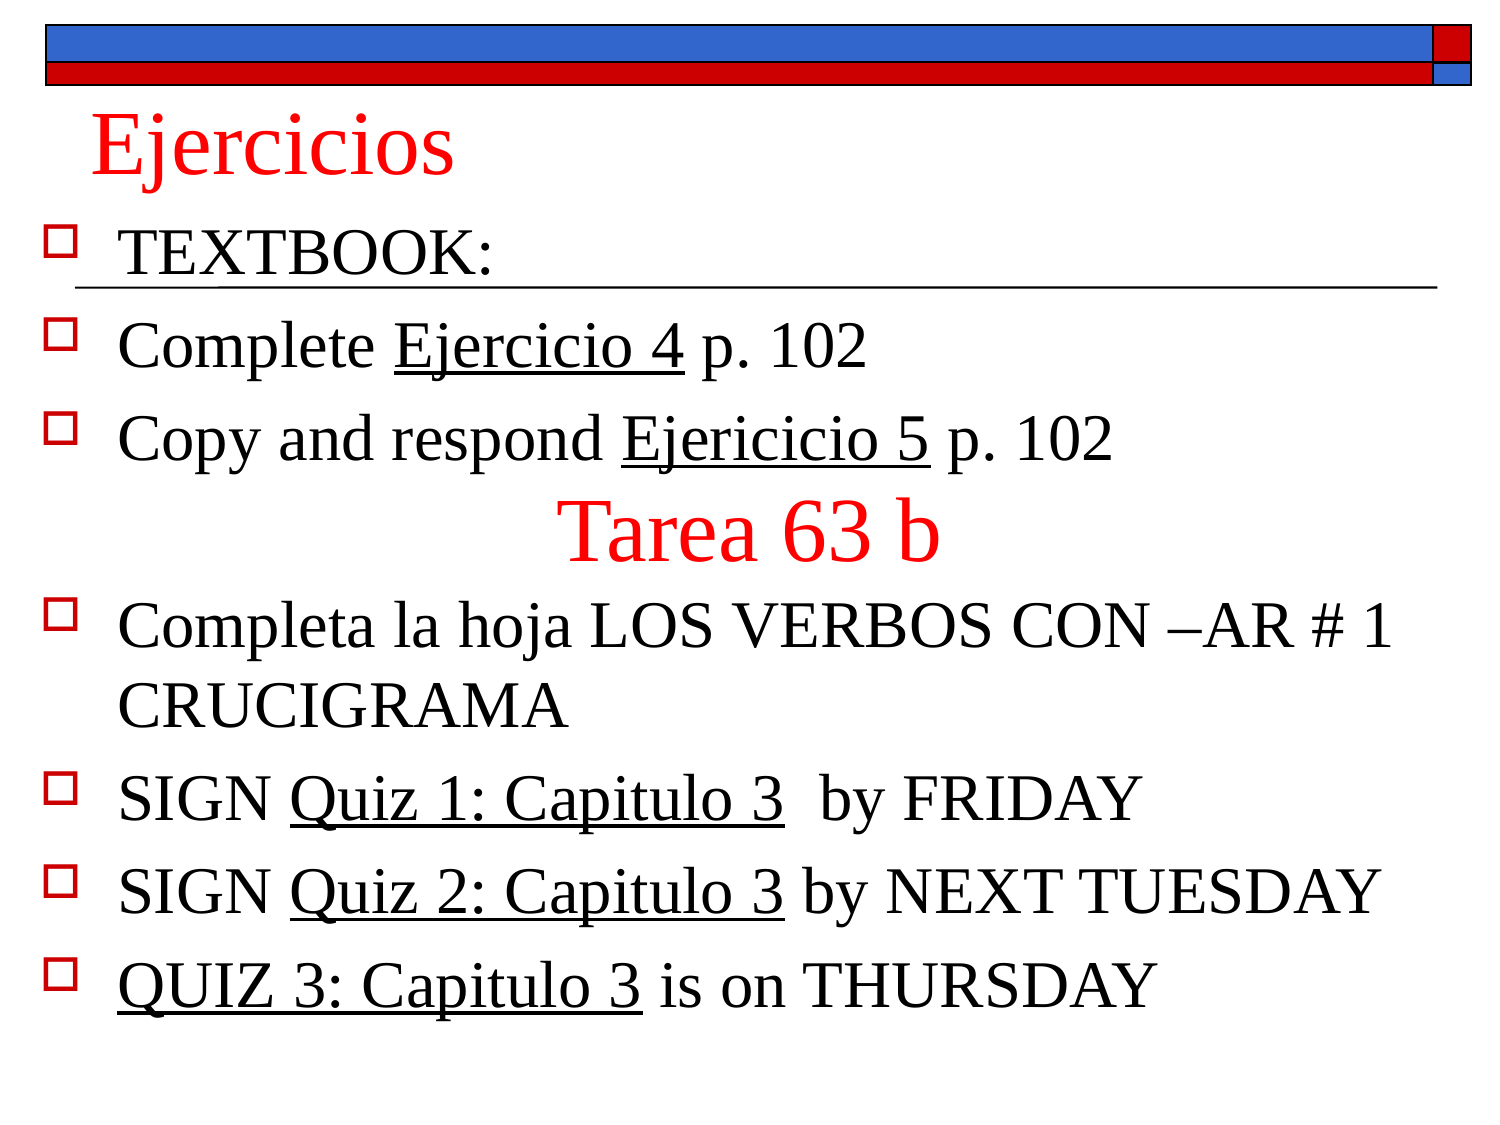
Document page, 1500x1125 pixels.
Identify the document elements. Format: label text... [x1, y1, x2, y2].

title Ejercicios [75, 50, 1425, 200]
list TEXTBOOK: Complete Ejercicio 4 p. 102 Copy and respond Ejericicio 5 p. 102 Completa la hoja LOS VERBOS CON –AR # 1 CRUCIGRAMA SIGN Quiz 1: Capitulo 3 by FRIDAY SIGN Quiz 2: Capitulo 3 by NEXT TUESDAY QUIZ 3: Capitulo 3 is on THURSDAY [24, 200, 1425, 906]
text_box Tarea 63 b [74, 399, 1425, 588]
